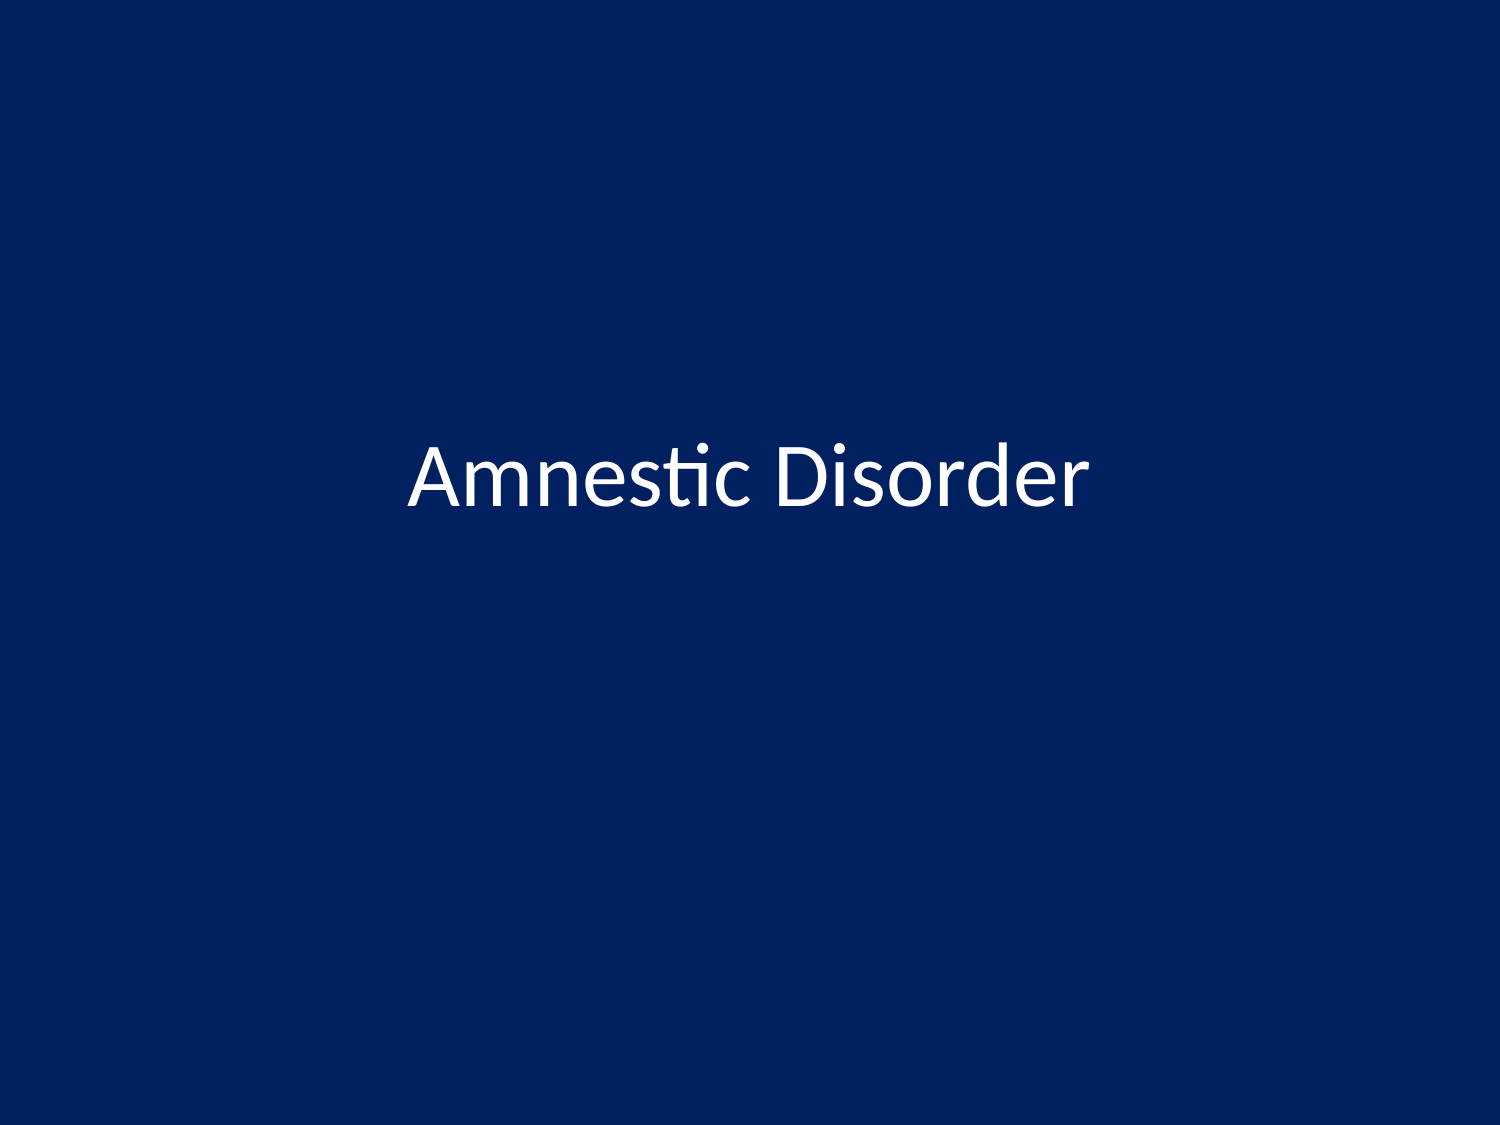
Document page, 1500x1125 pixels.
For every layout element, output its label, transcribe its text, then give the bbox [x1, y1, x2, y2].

title Amnestic Disorder [112, 349, 1388, 591]
